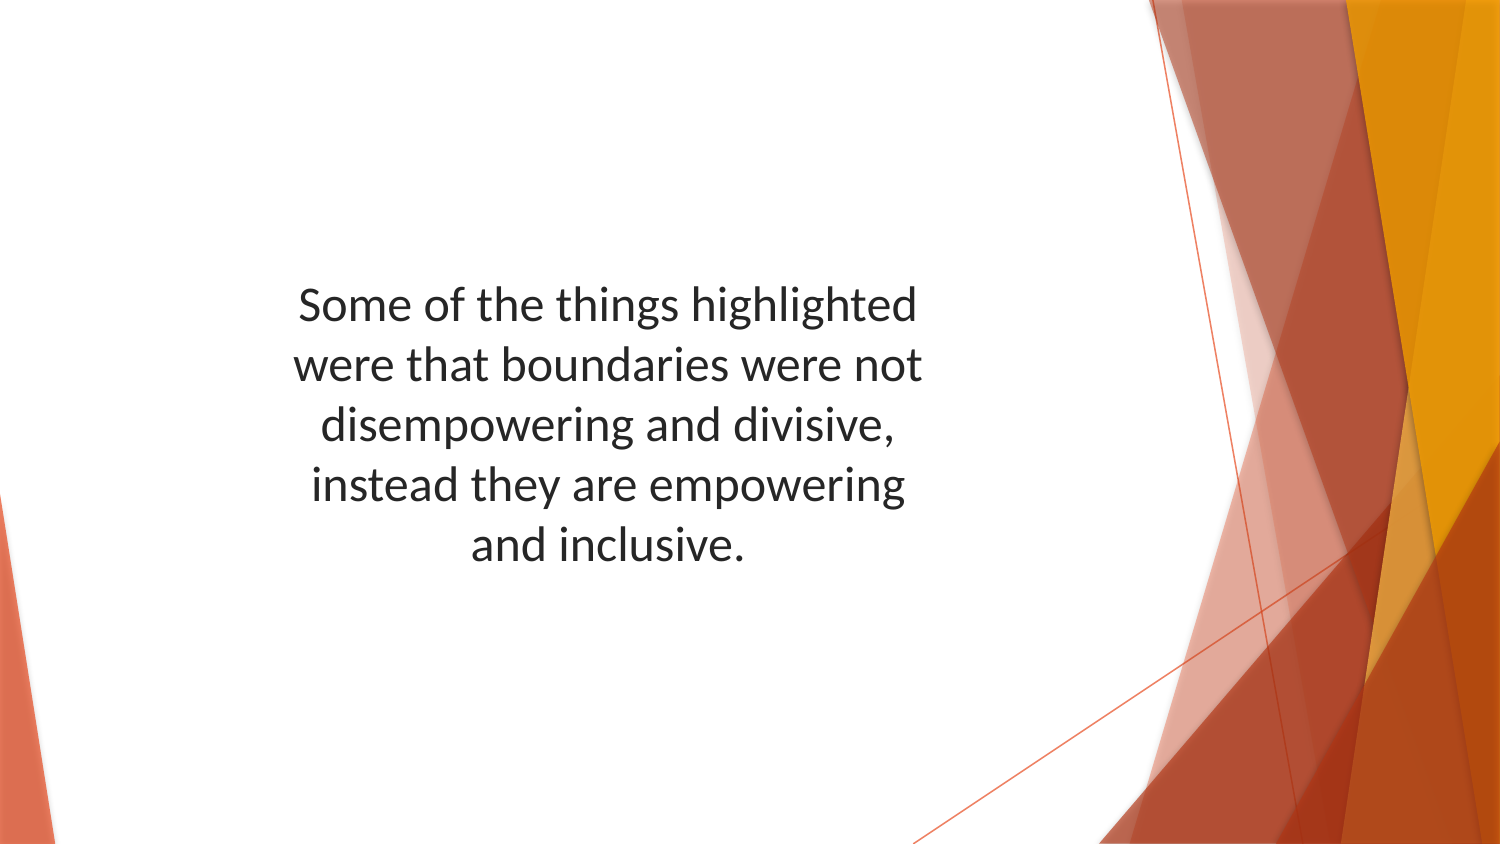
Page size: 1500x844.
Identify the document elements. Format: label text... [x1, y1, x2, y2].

list Some of the things highlighted were that boundaries were not disempowering and divisive, instead they are empowering and inclusive. [253, 114, 963, 729]
